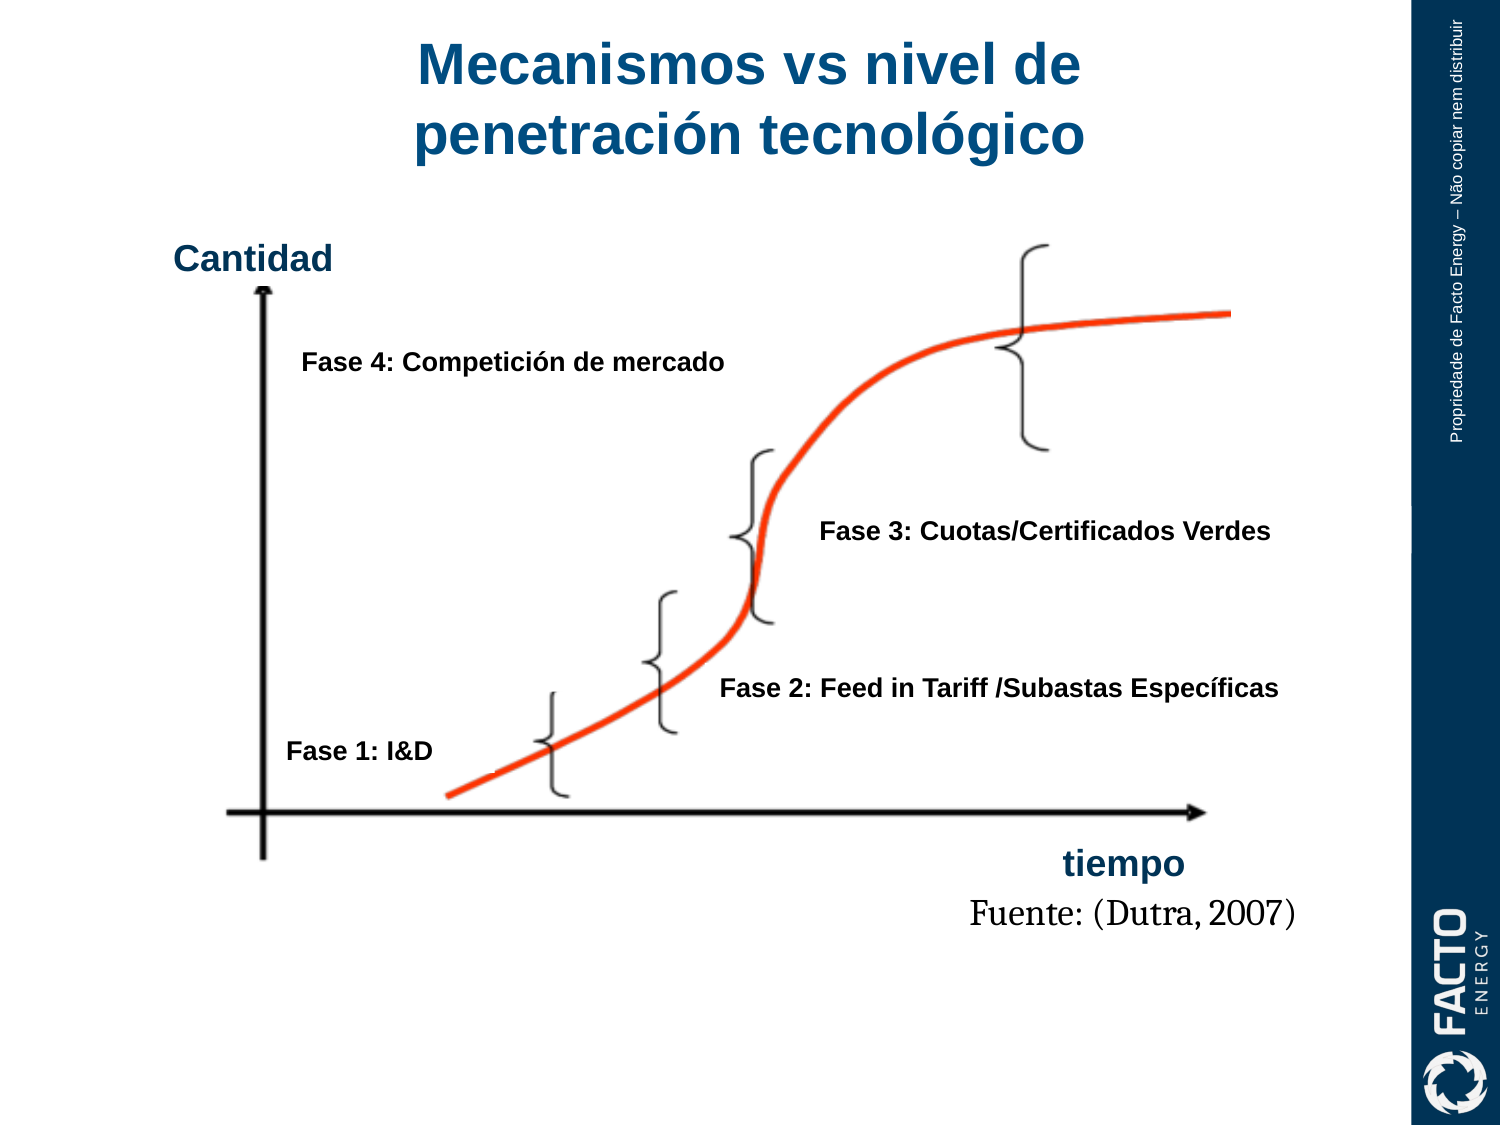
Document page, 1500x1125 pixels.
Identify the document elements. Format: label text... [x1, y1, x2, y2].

picture [1349, 906, 1500, 1118]
text_box [1411, 1055, 1500, 1125]
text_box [158, 225, 1412, 893]
text_box Propriedade de Facto Energy – Não copiar nem distribuir [1437, 4, 1473, 458]
text_box Mecanismos vs nivel de penetración tecnológico [332, 19, 1168, 174]
text_box Fuente: (Dutra, 2007) [954, 901, 1313, 941]
text_box [1411, 0, 1500, 974]
